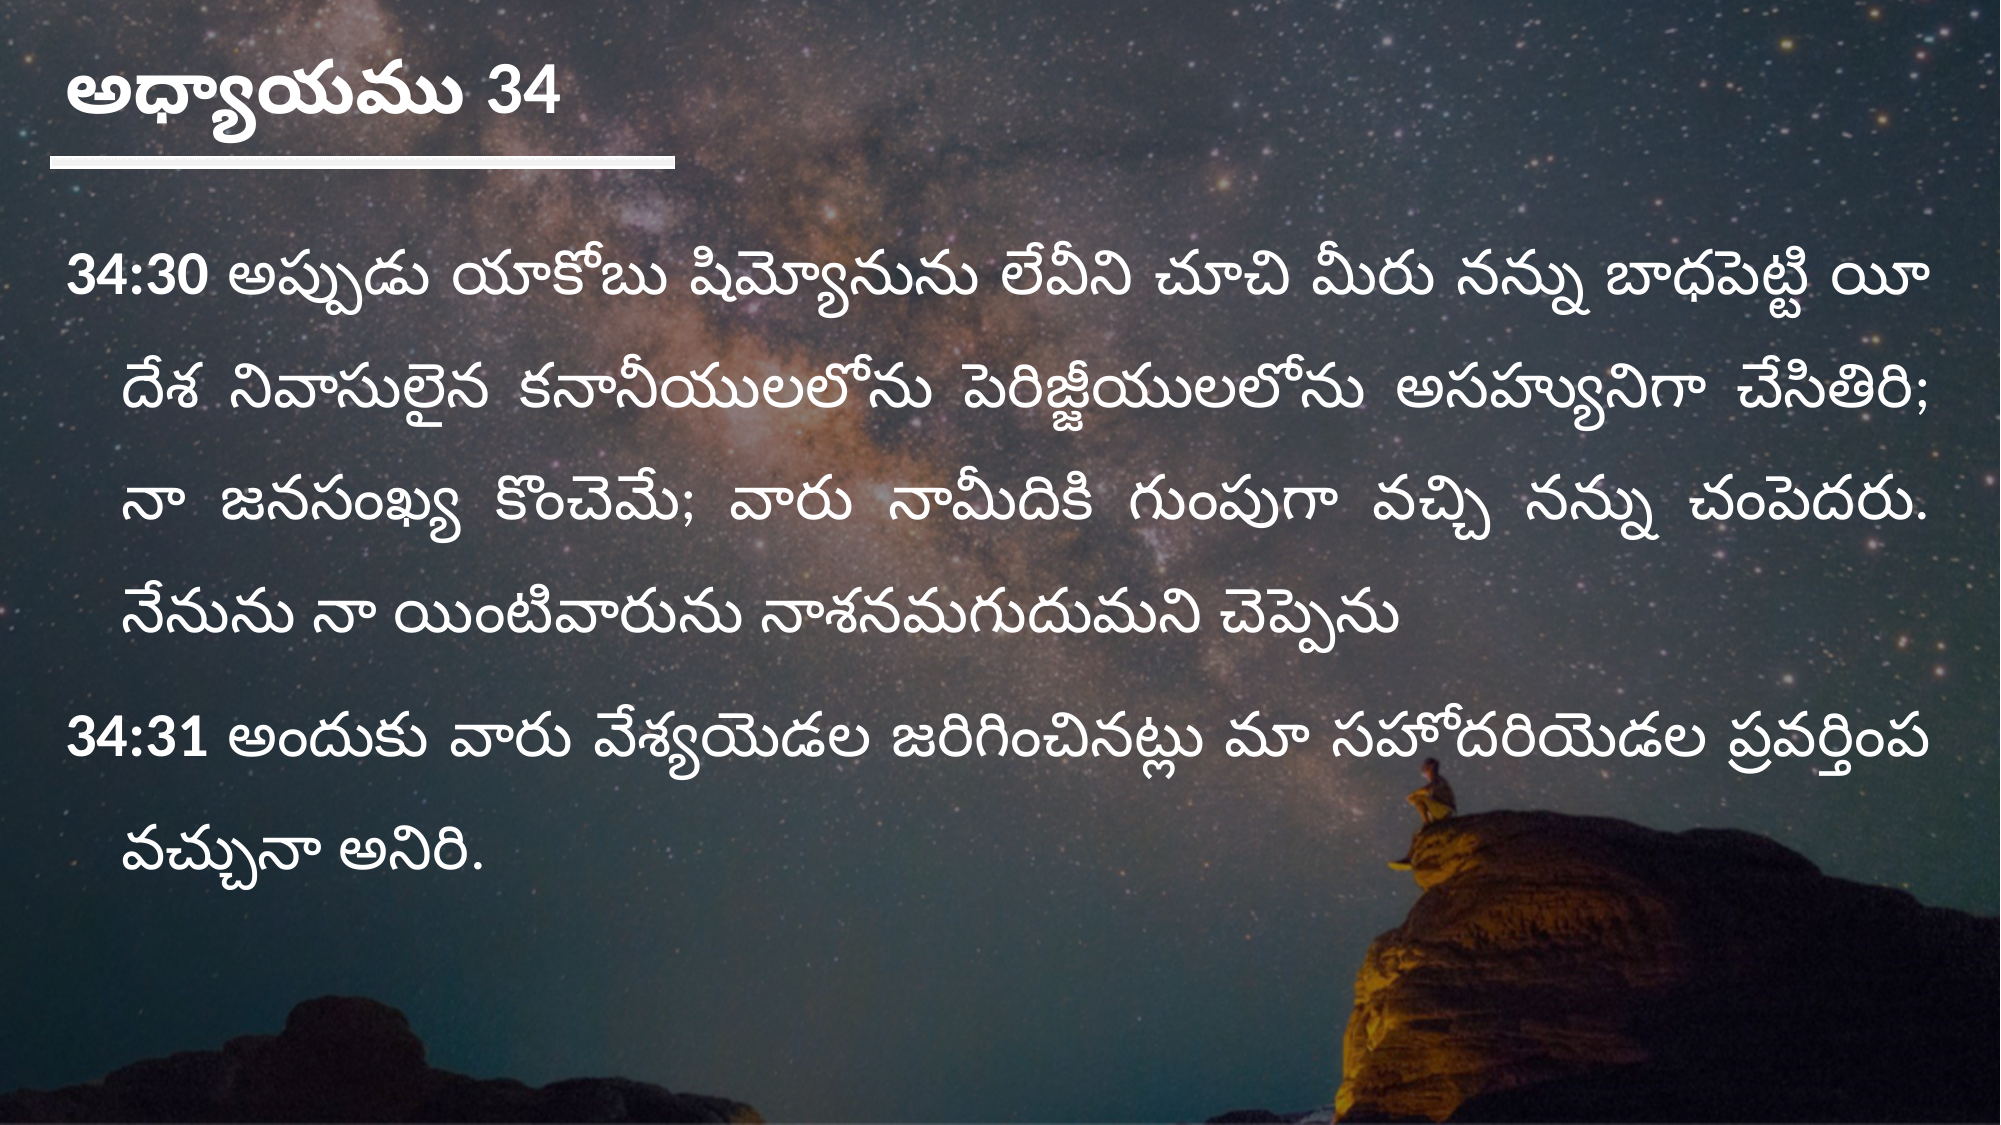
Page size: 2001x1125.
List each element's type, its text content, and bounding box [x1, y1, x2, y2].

title అధ్యాయము 34 [50, 0, 1925, 167]
list 34:30 అప్పుడు యాకోబు షిమ్యోనును లేవీని చూచి మీరు నన్ను బాధపెట్టి యీ దేశ నివాసులైన కనానీయులలోను పెరిజ్జీయులలోను అసహ్యునిగా చేసితిరి; నా జనసంఖ్య కొంచెమే; వారు నామీదికి గుంపుగా వచ్చి నన్ను చంపెదరు. నేనును నా యింటివారును నాశనమగుదుమని చెప్పెను 34:31 అందుకు వారు వేశ్యయెడల జరిగించినట్లు మా సహోదరియెడల ప్రవర్తింప వచ్చునా అనిరి. [50, 187, 1946, 1063]
picture [0, 0, 2000, 1125]
